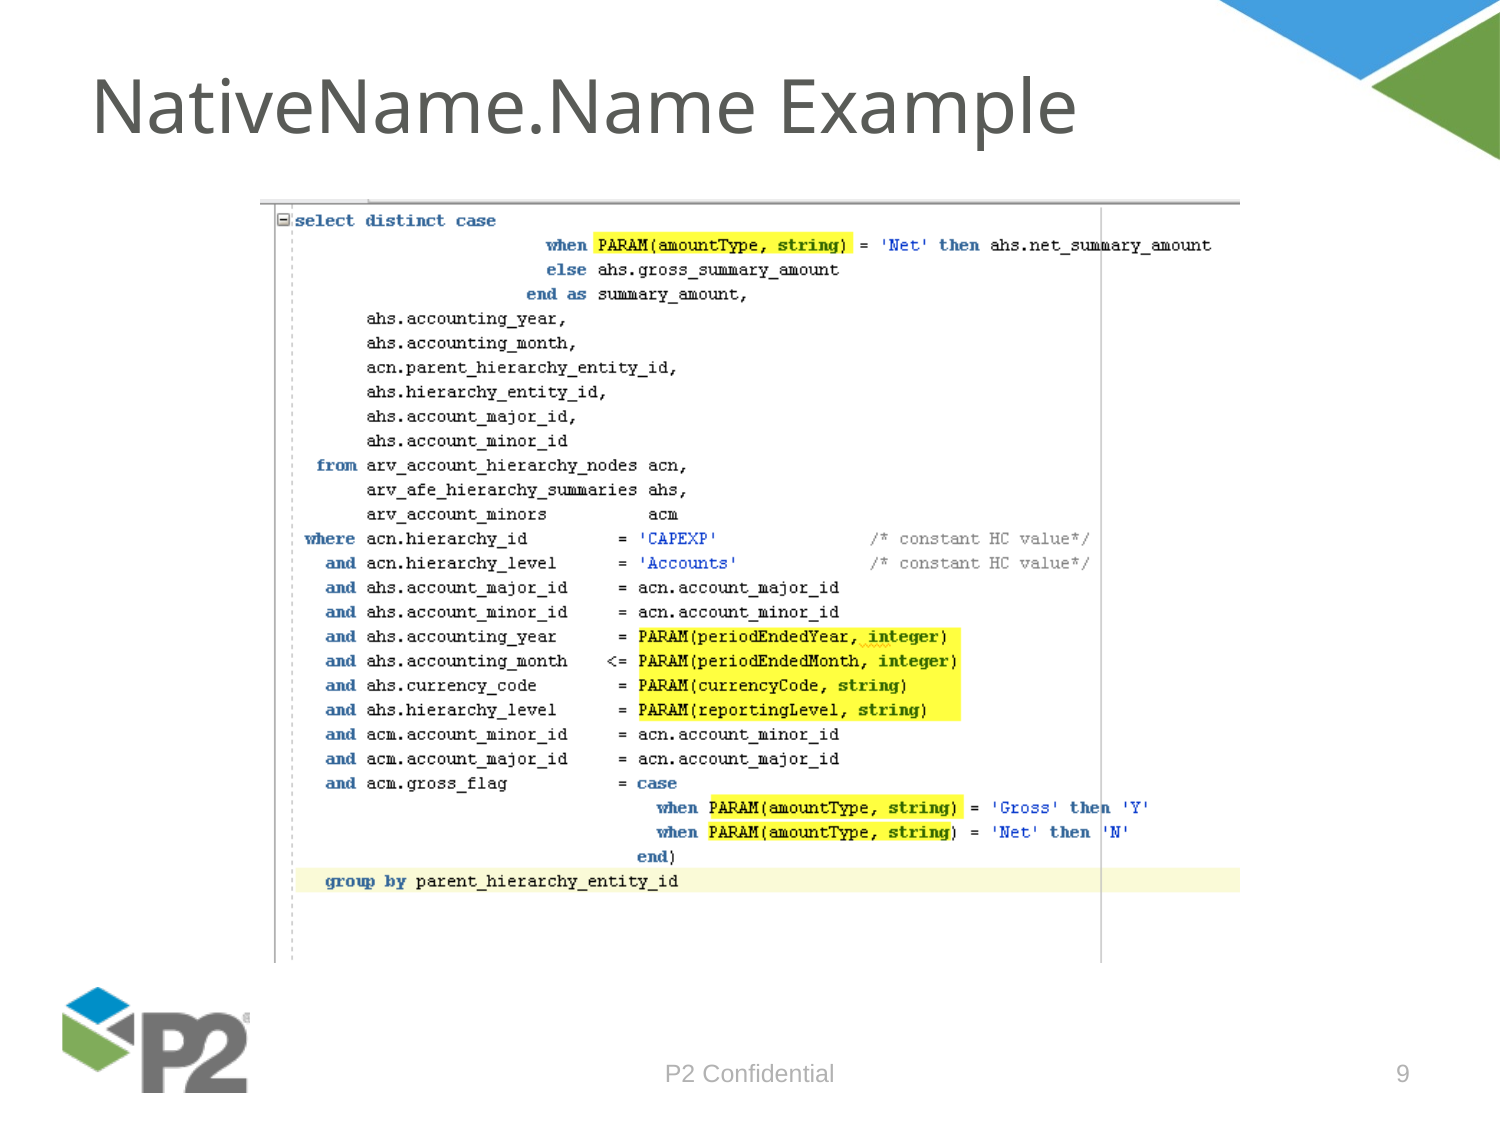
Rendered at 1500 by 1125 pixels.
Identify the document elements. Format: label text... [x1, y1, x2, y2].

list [260, 199, 1240, 963]
footer P2 Confidential [512, 1042, 988, 1103]
slide_number 9 [1074, 1042, 1425, 1103]
title NativeName.Name Example [75, 45, 1425, 163]
picture [1169, 0, 1500, 196]
